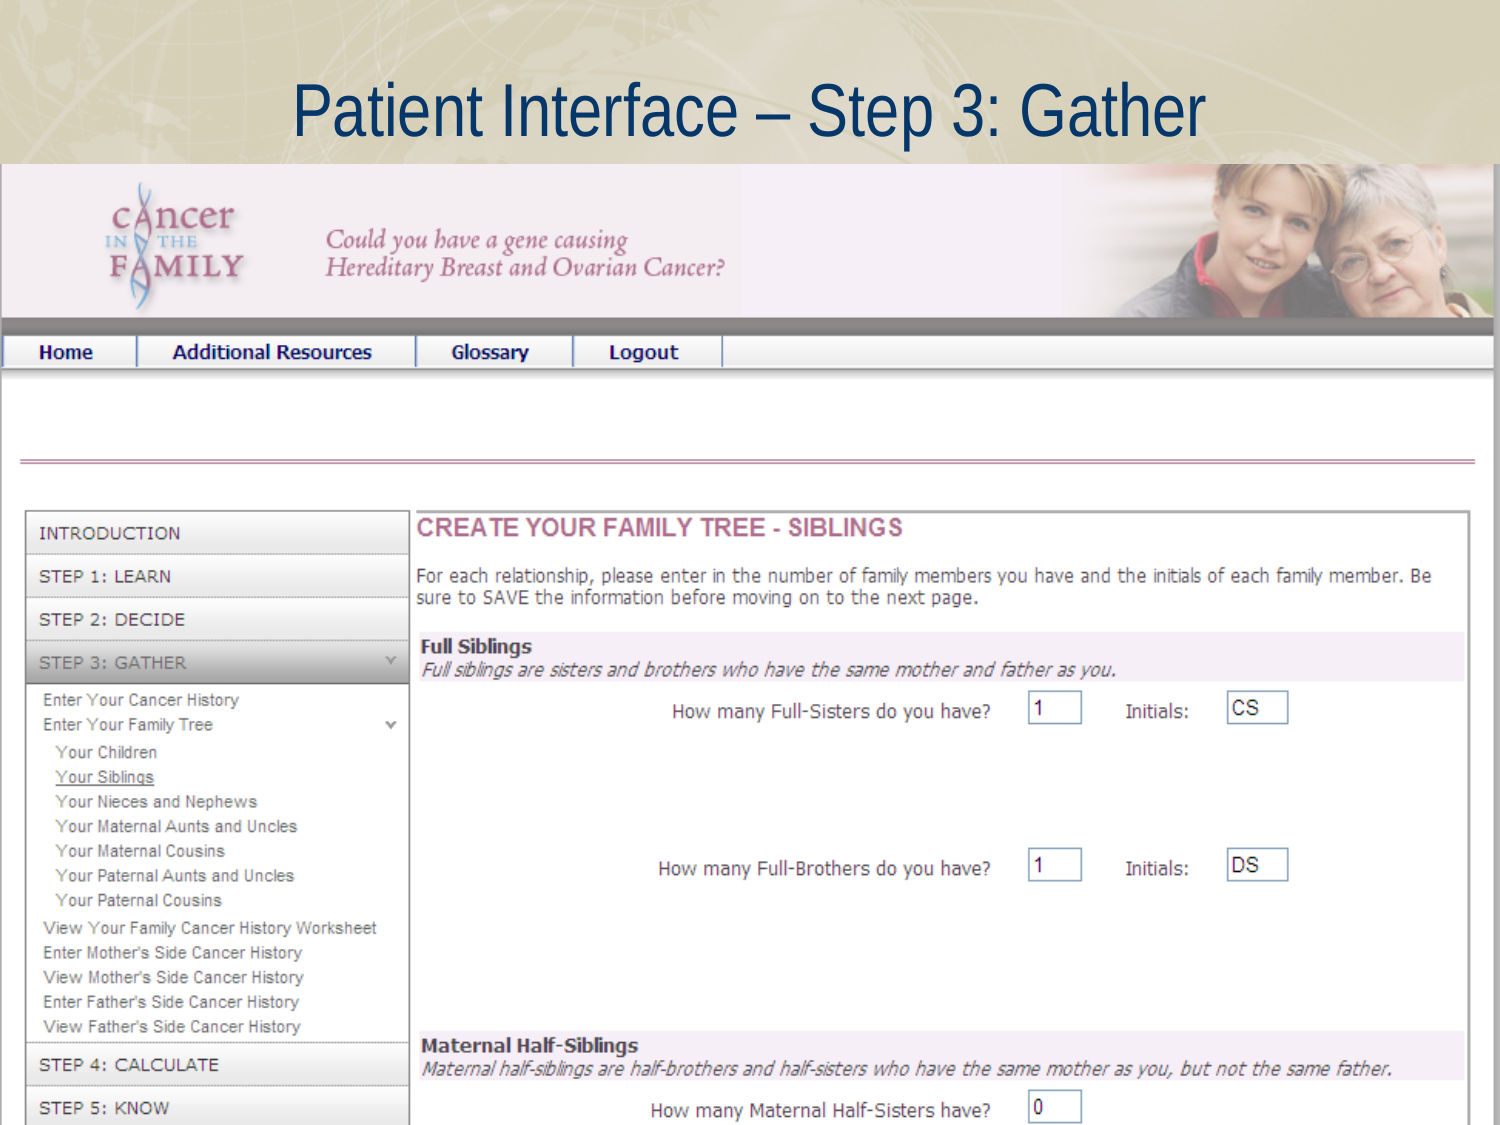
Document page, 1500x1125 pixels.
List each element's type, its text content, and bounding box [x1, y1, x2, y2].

picture [0, 0, 1500, 1125]
title Patient Interface – Step 3: Gather [112, 37, 1388, 162]
